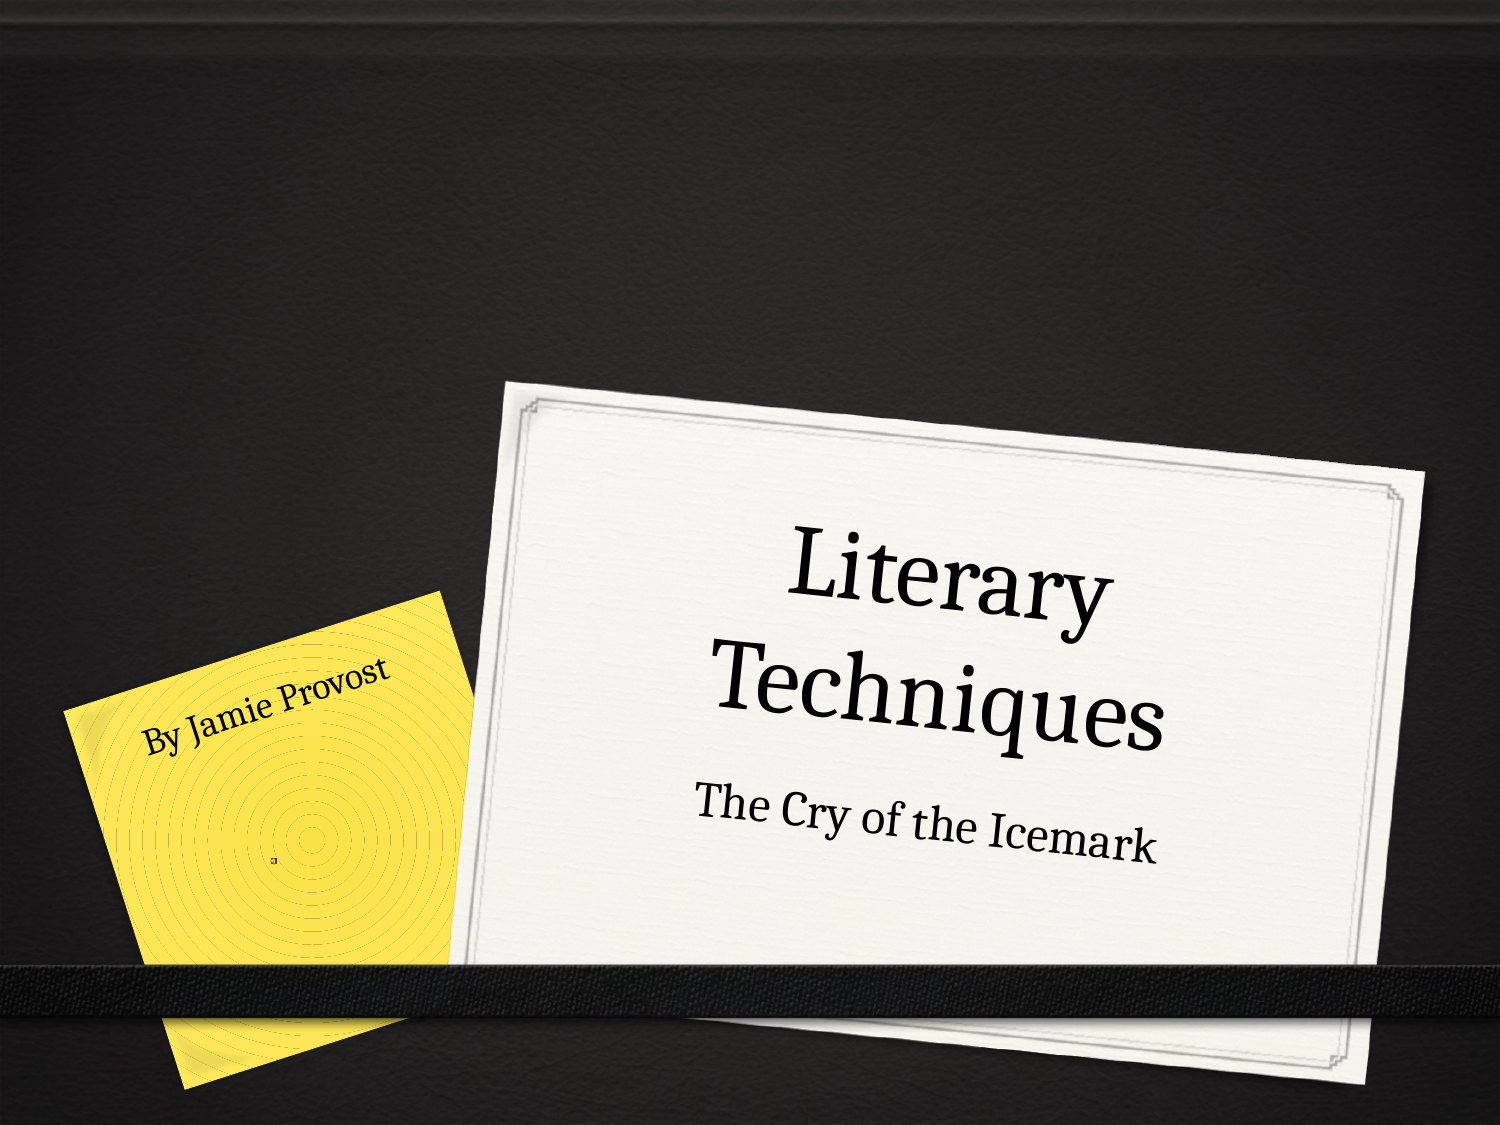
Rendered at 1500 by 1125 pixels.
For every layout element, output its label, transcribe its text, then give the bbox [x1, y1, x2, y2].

text_box By Jamie Provost [119, 624, 426, 776]
title Literary Techniques [536, 453, 1355, 798]
picture [0, 379, 1500, 1102]
picture [69, 693, 139, 788]
subtitle The Cry of the Icemark [518, 740, 1326, 994]
picture [262, 849, 277, 865]
